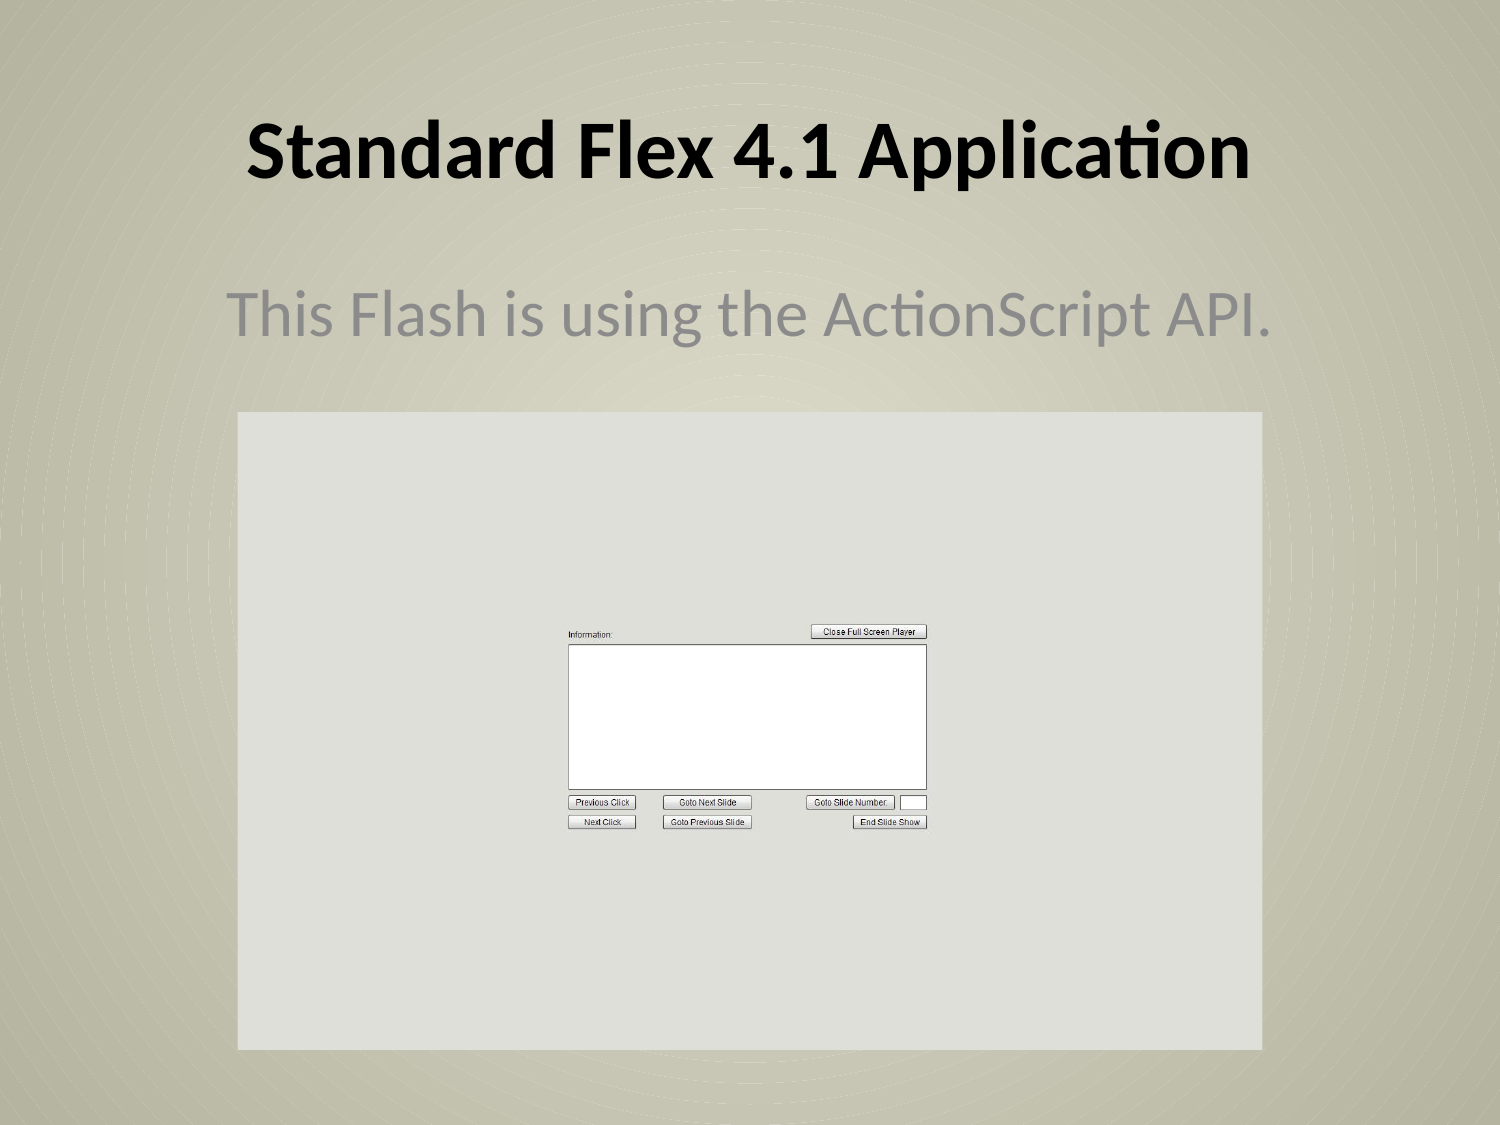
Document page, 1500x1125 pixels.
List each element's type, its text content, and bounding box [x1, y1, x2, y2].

title Standard Flex 4.1 Application [112, 50, 1388, 241]
text_box [235, 410, 1265, 1052]
subtitle This Flash is using the ActionScript API. [125, 262, 1375, 413]
